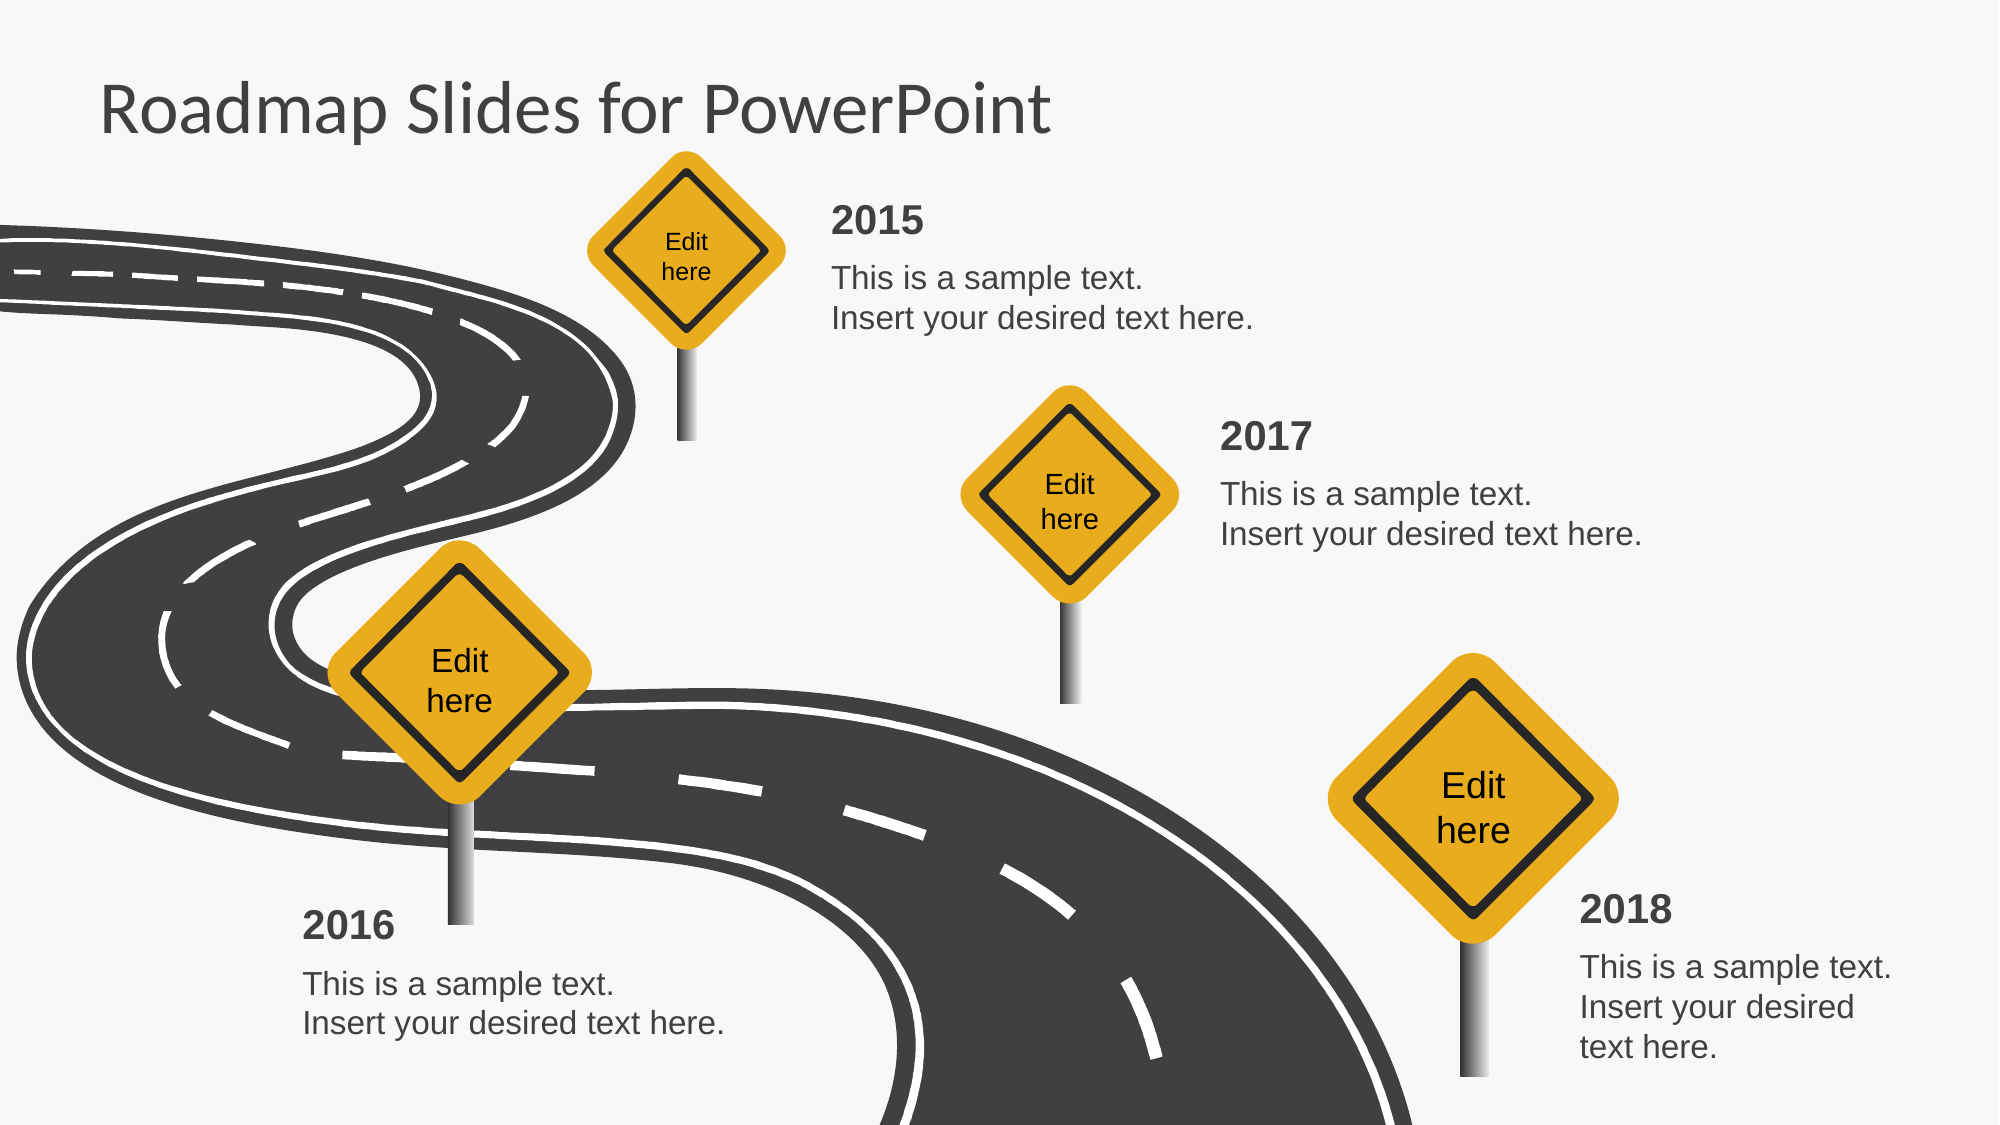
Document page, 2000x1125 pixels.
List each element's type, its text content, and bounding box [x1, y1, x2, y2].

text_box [584, 148, 789, 441]
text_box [1205, 401, 1864, 602]
title Roadmap Slides for PowerPoint [99, 45, 1900, 162]
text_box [287, 890, 947, 1091]
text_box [1324, 649, 1623, 1077]
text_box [324, 537, 596, 889]
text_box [1564, 874, 1932, 1075]
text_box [957, 393, 1182, 704]
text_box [816, 184, 1475, 386]
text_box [0, 224, 1413, 1125]
